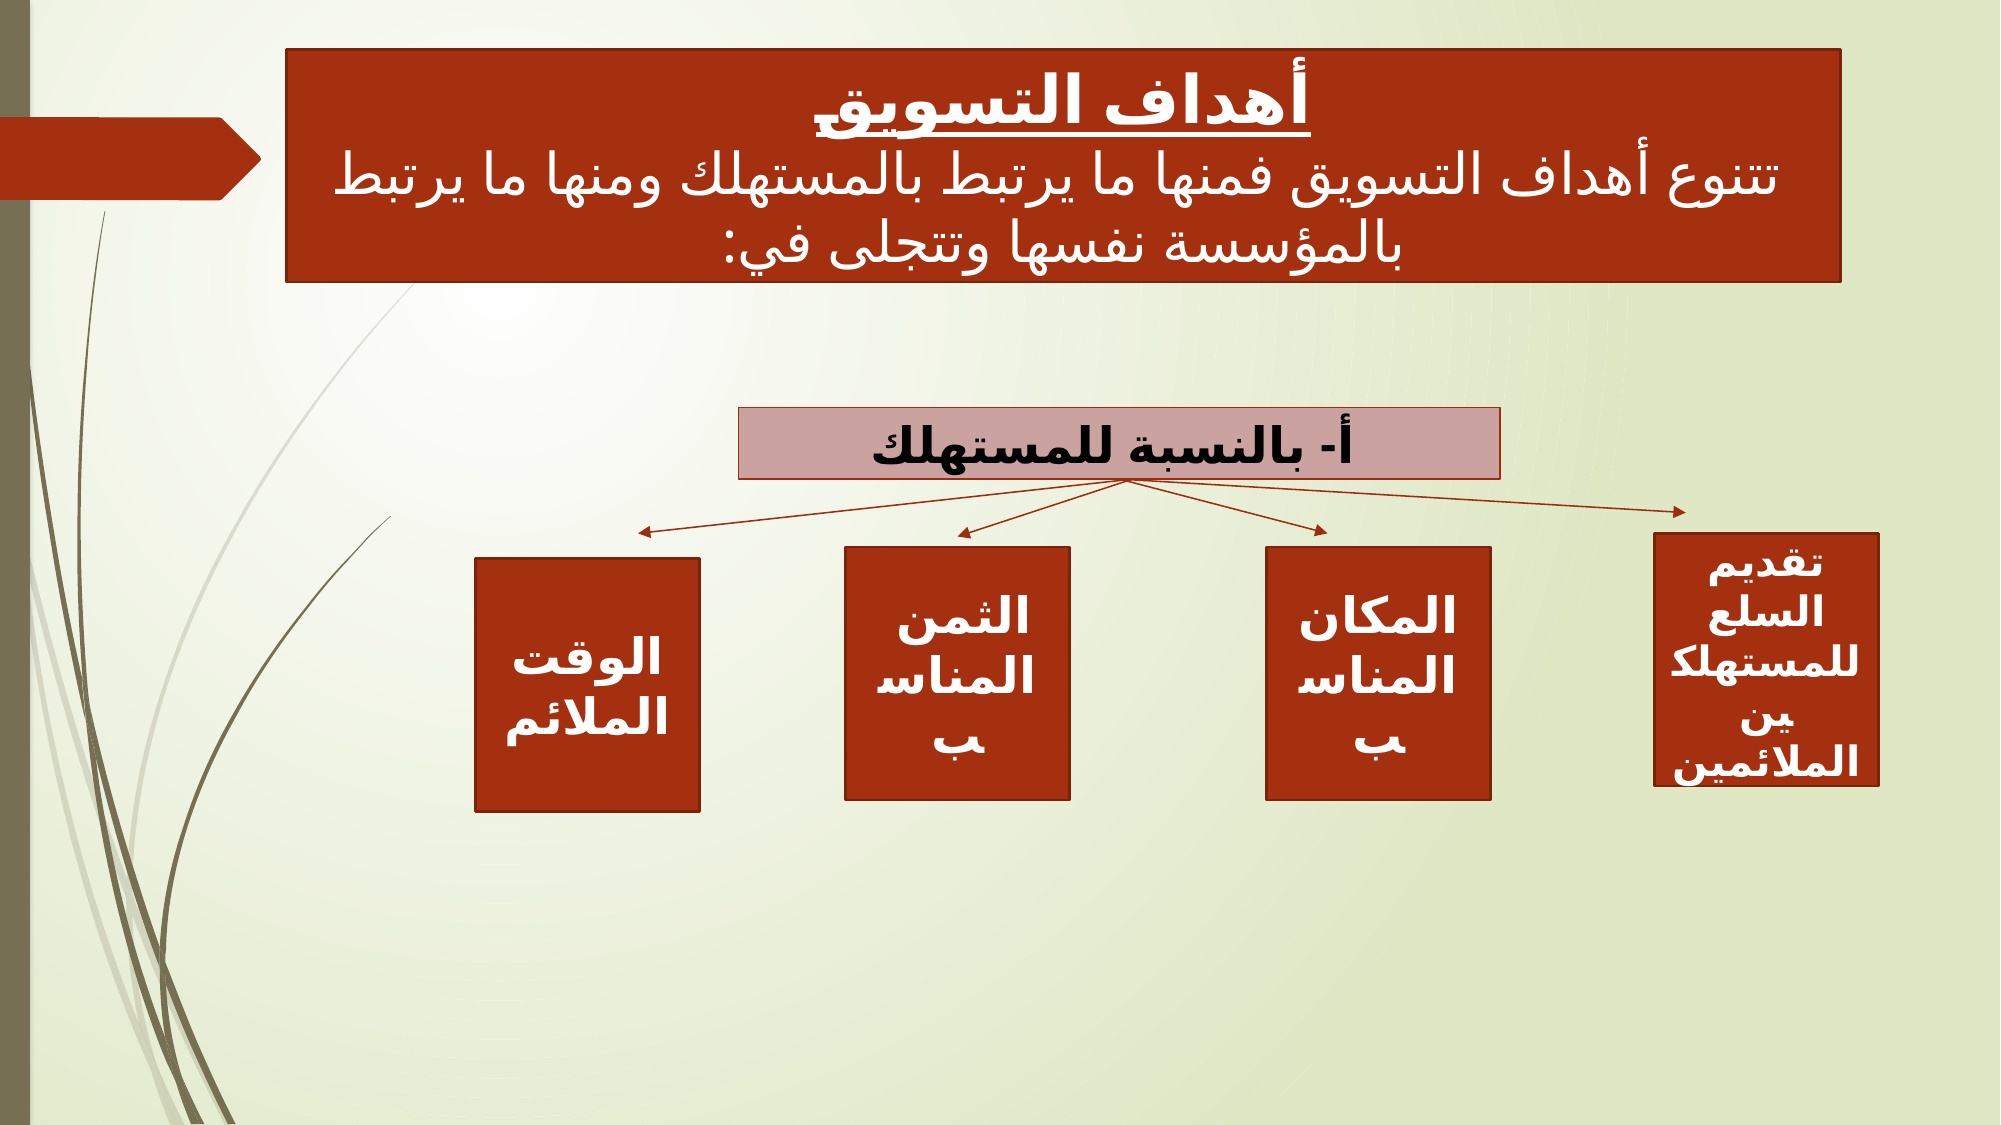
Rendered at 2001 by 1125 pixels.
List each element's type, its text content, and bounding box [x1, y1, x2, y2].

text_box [637, 478, 1133, 534]
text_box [1328, 478, 1687, 513]
title أهداف التسويق تتنوع أهداف التسويق فمنها ما يرتبط بالمستهلك ومنها ما يرتبط بالمؤسسة نفسها وتتجلى في: [285, 48, 1842, 283]
text_box تقديم السلع للمستهلكين الملائمين [1653, 532, 1880, 787]
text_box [1134, 478, 1328, 534]
text_box المكان المناسب [1265, 546, 1492, 801]
text_box الثمن المناسب [844, 546, 1071, 801]
text_box أ- بالنسبة للمستهلك [738, 407, 1501, 478]
text_box الوقت الملائم [474, 557, 701, 813]
